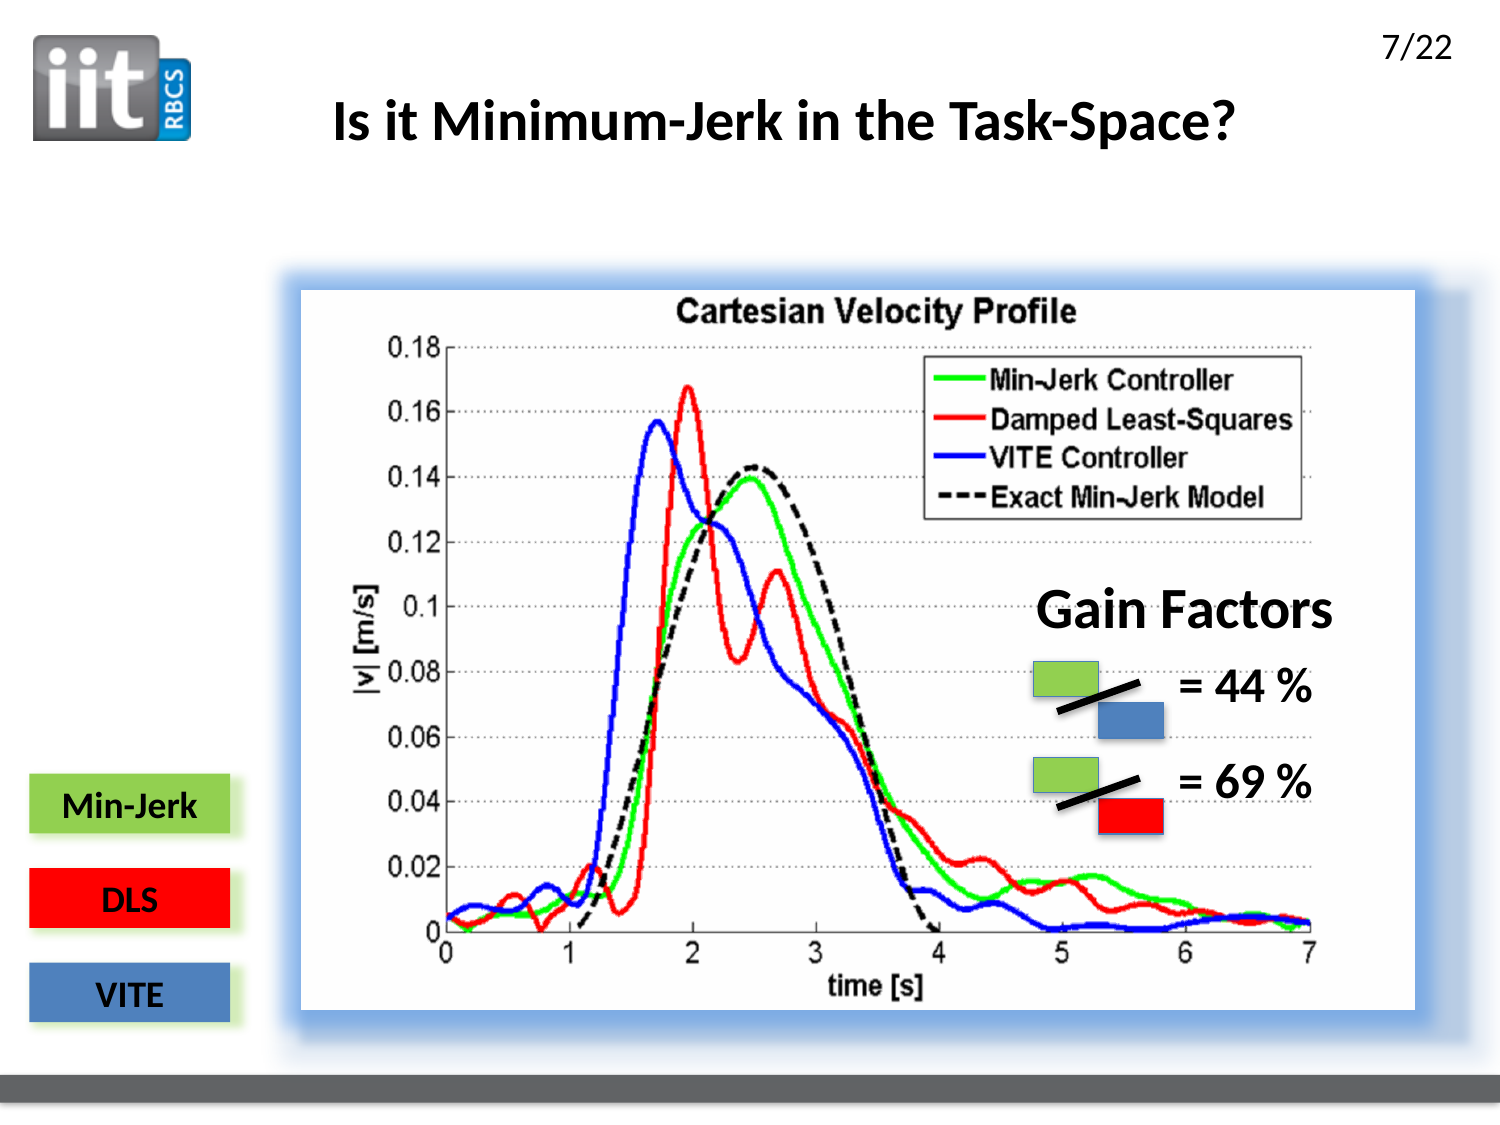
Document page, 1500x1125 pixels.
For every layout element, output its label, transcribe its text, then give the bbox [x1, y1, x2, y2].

text_box DLS [29, 868, 231, 928]
text_box Min-Jerk [29, 773, 231, 834]
picture [300, 290, 1416, 1011]
picture [33, 35, 191, 141]
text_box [1033, 644, 1342, 835]
text_box Is it Minimum-Jerk in the Task-Space? [253, 75, 1317, 160]
slide_number 7/22 [1366, 14, 1500, 69]
text_box VITE [29, 962, 231, 1023]
